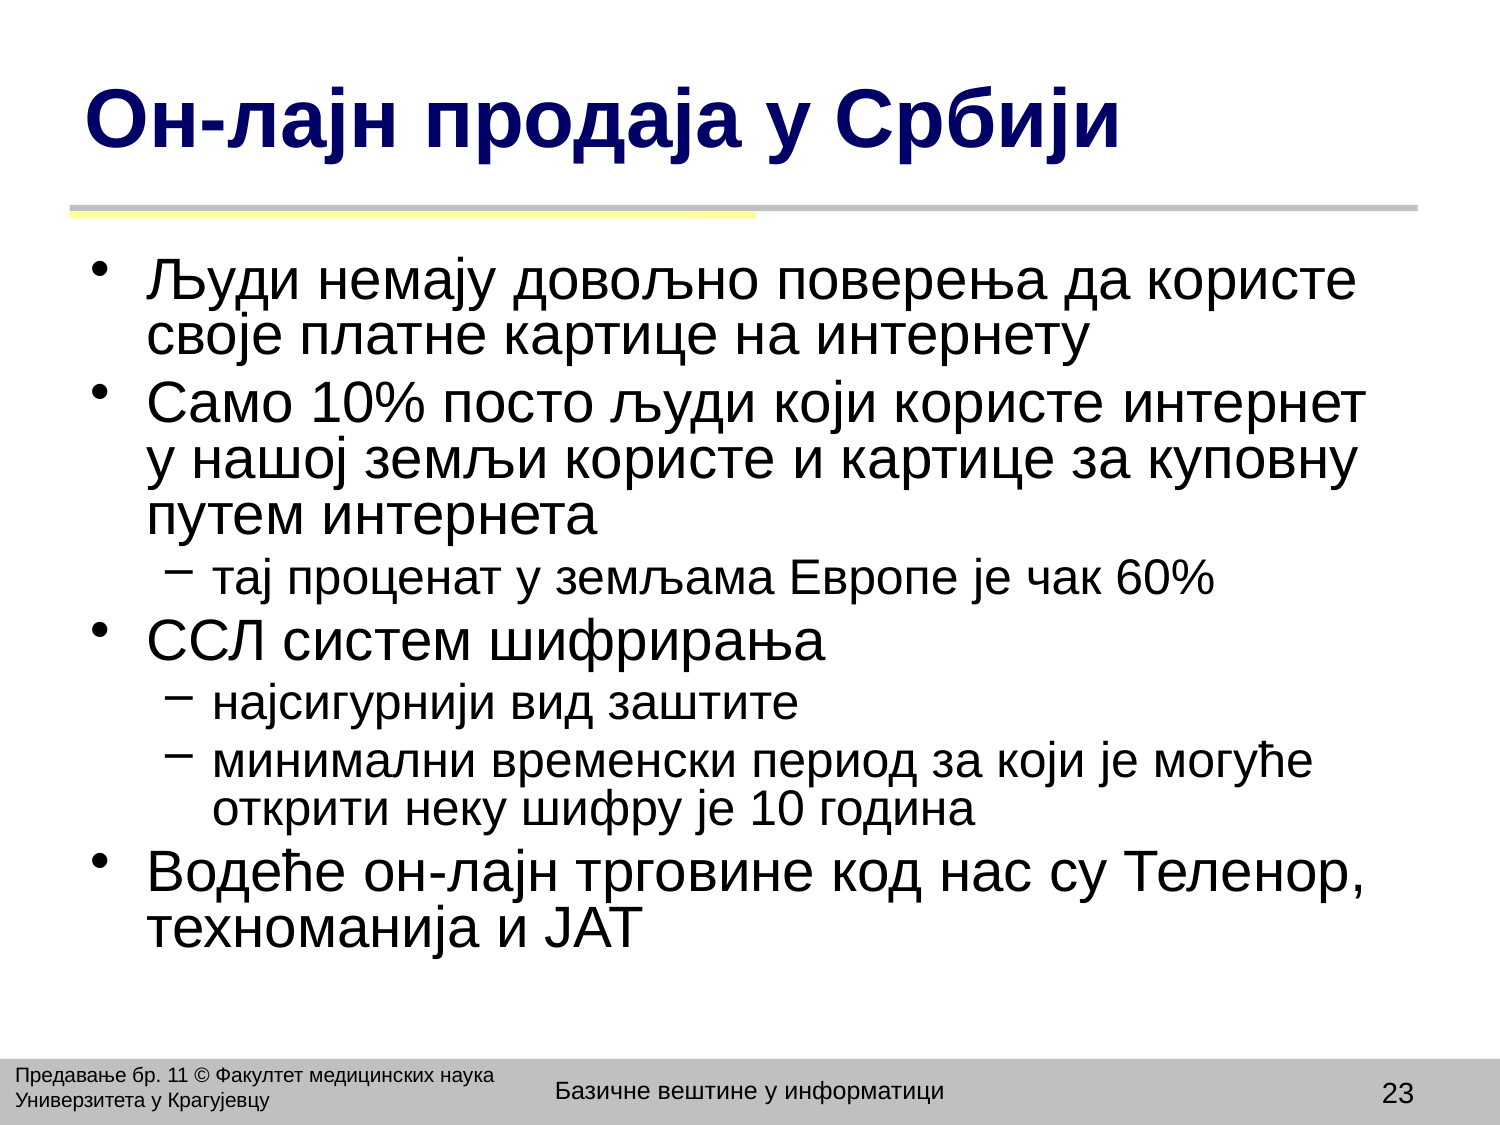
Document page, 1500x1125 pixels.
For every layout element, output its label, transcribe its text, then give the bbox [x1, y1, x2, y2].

title Он-лајн продаја у Србији [69, 19, 1426, 208]
footer Базичне вештине у информатици [512, 1066, 988, 1125]
slide_number Предавање бр. 11 © Факултет медицинских наука Универзитета у Крагујевцу [0, 1053, 621, 1108]
list Људи немају довољно поверења да користе своје платне картице на интернету Само 10% посто људи који користе интернет у нашој земљи користе и картице за куповну путем интернета тај проценат у земљама Европе је чак 60% ССЛ систем шифрирања најсигурнији вид заштите минимални временски период за који је могуће открити неку шифру је 10 година Водеће он-лајн трговине код нас су Теленор, техноманија и ЈАТ [74, 246, 1426, 1023]
slide_number 23 [1079, 1066, 1430, 1125]
